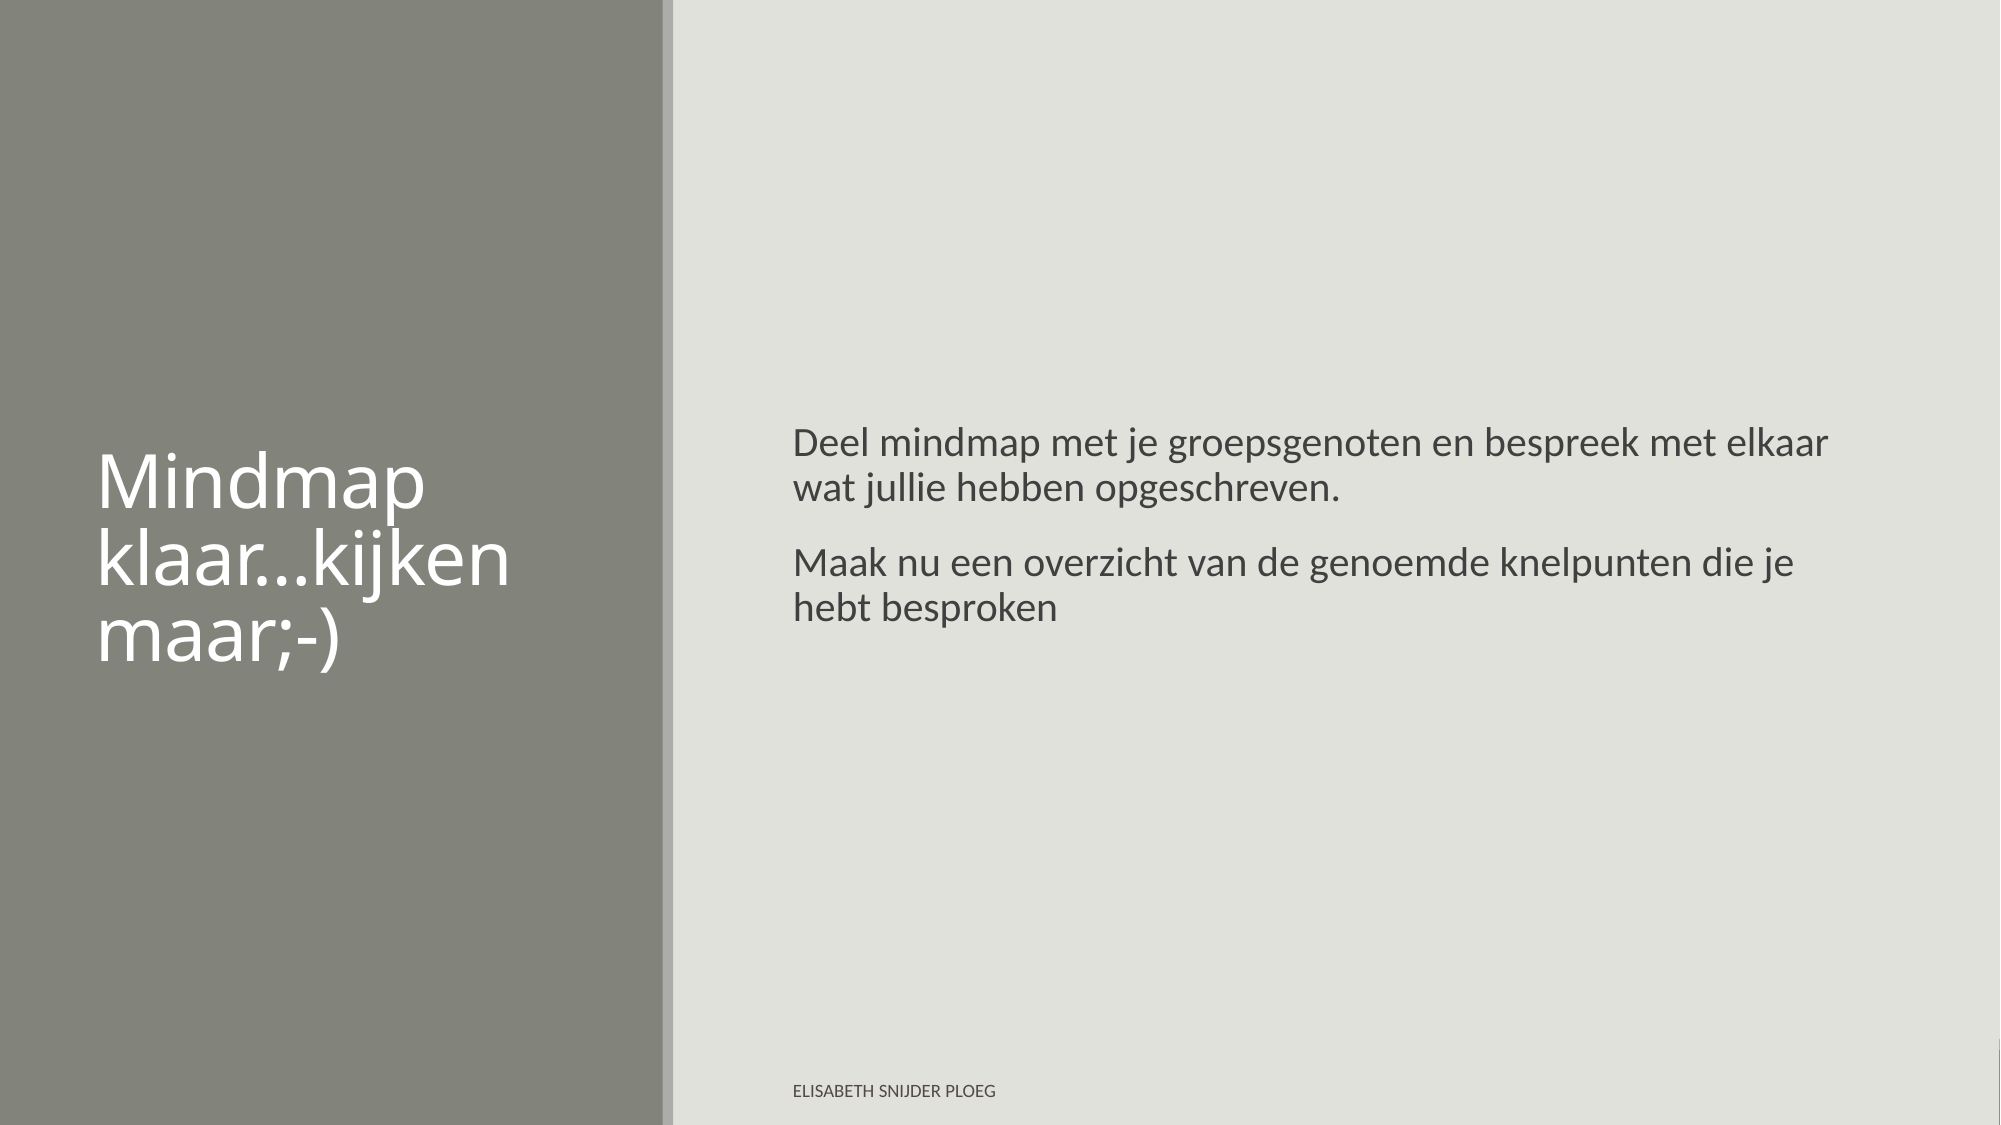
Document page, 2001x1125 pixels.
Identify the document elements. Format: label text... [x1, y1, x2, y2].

text_box [0, 0, 661, 1125]
title Mindmap klaar…kijken maar;-) [80, 99, 587, 1026]
text_box [674, 0, 2000, 1125]
footer Elisabeth Snijder Ploeg [777, 1059, 1616, 1120]
text_box [661, 0, 674, 1125]
list Deel mindmap met je groepsgenoten en bespreek met elkaar wat jullie hebben opgeschreven. Maak nu een overzicht van de genoemde knelpunten die je hebt besproken [777, 99, 1830, 1026]
